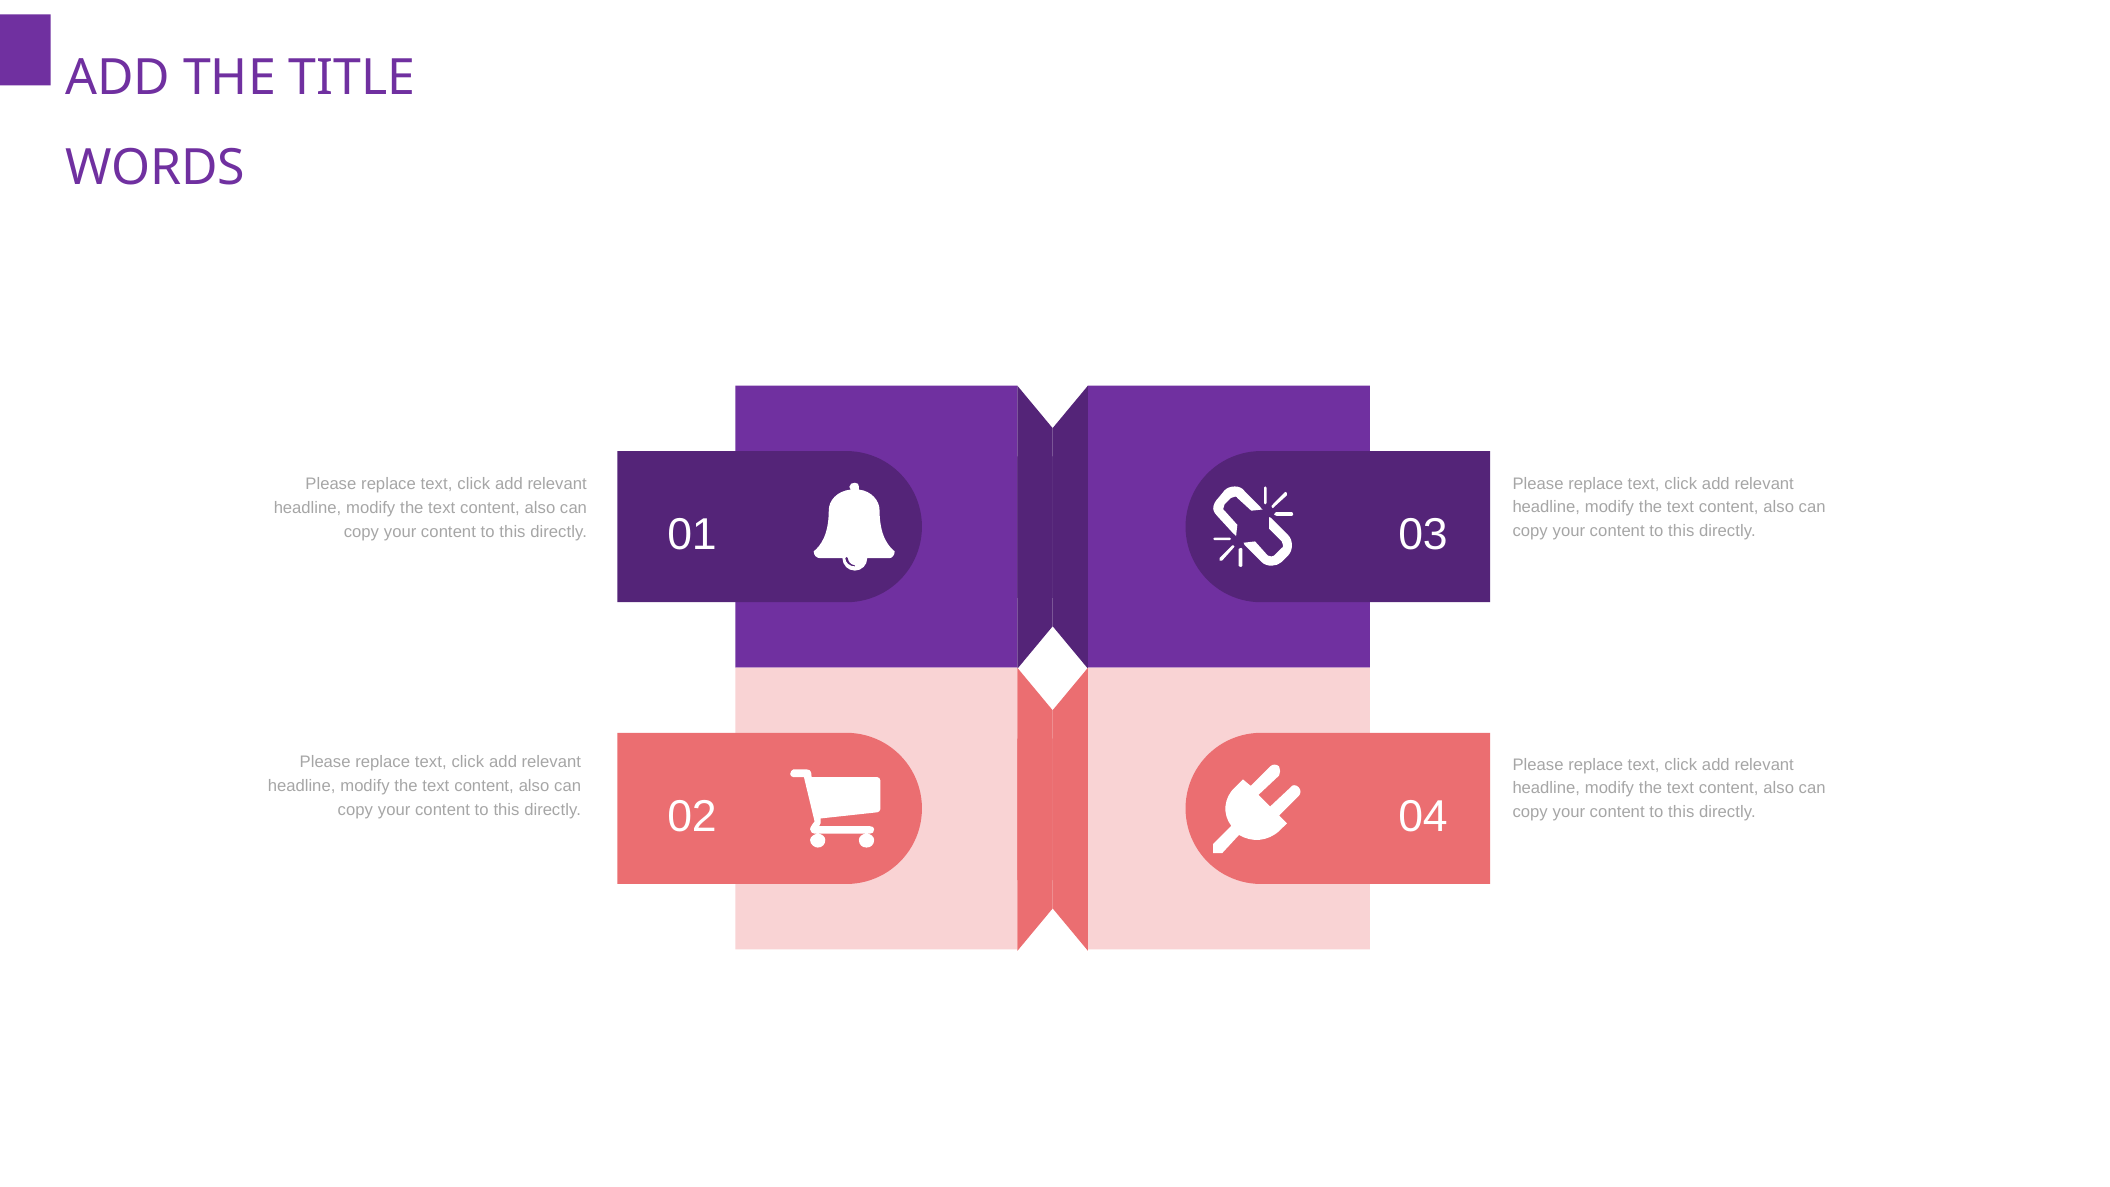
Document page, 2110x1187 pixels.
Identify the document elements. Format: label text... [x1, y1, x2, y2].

text_box [616, 450, 735, 604]
text_box Please replace text, click add relevant headline, modify the text content, also can copy your content to this directly. [259, 747, 582, 819]
text_box 04 [1378, 779, 1468, 837]
text_box 01 [647, 498, 735, 556]
text_box 03 [1378, 498, 1468, 556]
text_box [1370, 450, 1492, 604]
text_box Please replace text, click add relevant headline, modify the text content, also can copy your content to this directly. [1512, 749, 1840, 822]
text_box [1052, 667, 1370, 951]
text_box Please replace text, click add relevant headline, modify the text content, also can copy your content to this directly. [1512, 468, 1840, 541]
text_box 02 [647, 779, 735, 837]
text_box [616, 731, 735, 886]
text_box [1370, 731, 1492, 886]
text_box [735, 667, 1052, 951]
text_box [1052, 385, 1370, 667]
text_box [735, 385, 1052, 667]
text_box ADD THE TITLE WORDS [50, 7, 583, 202]
text_box Please replace text, click add relevant headline, modify the text content, also can copy your content to this directly. [265, 469, 588, 541]
